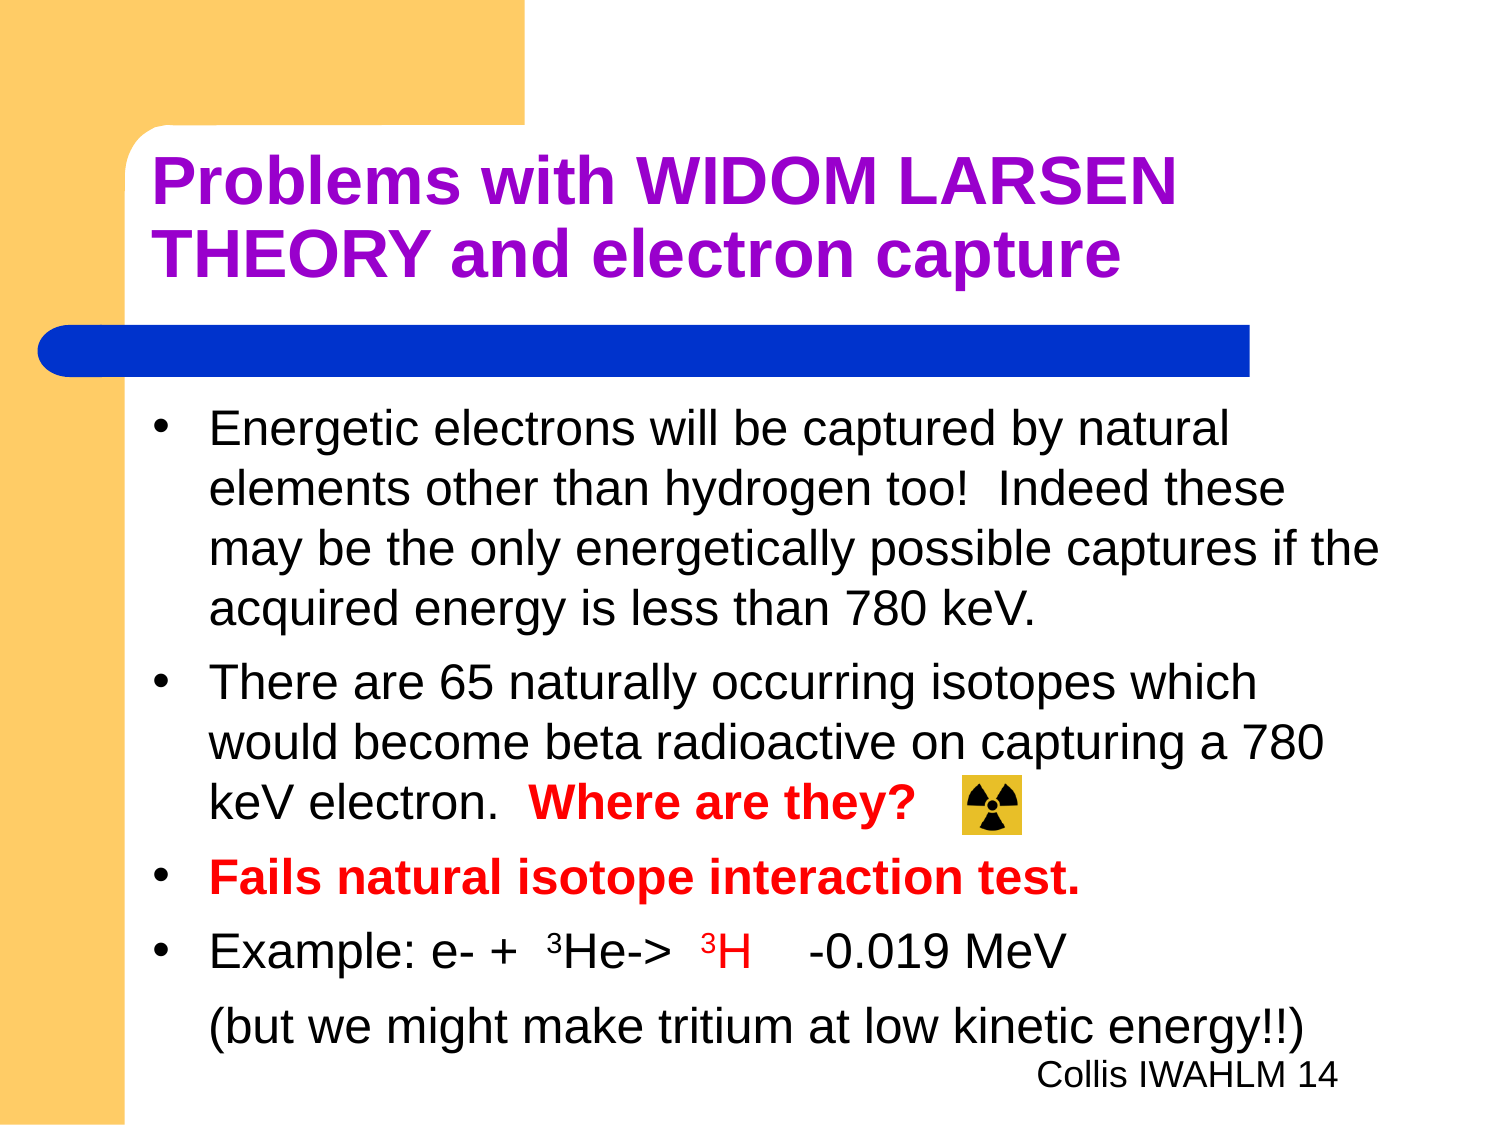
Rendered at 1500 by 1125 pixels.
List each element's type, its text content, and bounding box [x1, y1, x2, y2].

picture [962, 774, 1022, 835]
title Problems with WIDOM LARSEN THEORY and electron capture [136, 136, 1413, 301]
footer Collis IWAHLM 14 [949, 1024, 1426, 1103]
list Energetic electrons will be captured by natural elements other than hydrogen too! Indeed these may be the only energetically possible captures if the acquired energy is less than 780 keV. There are 65 naturally occurring isotopes which would become beta radioactive on capturing a 780 keV electron. Where are they? Fails natural isotope interaction test. Example: e- + 3He-> 3H -0.019 MeV (but we might make tritium at low kinetic energy!!) [137, 387, 1400, 1024]
